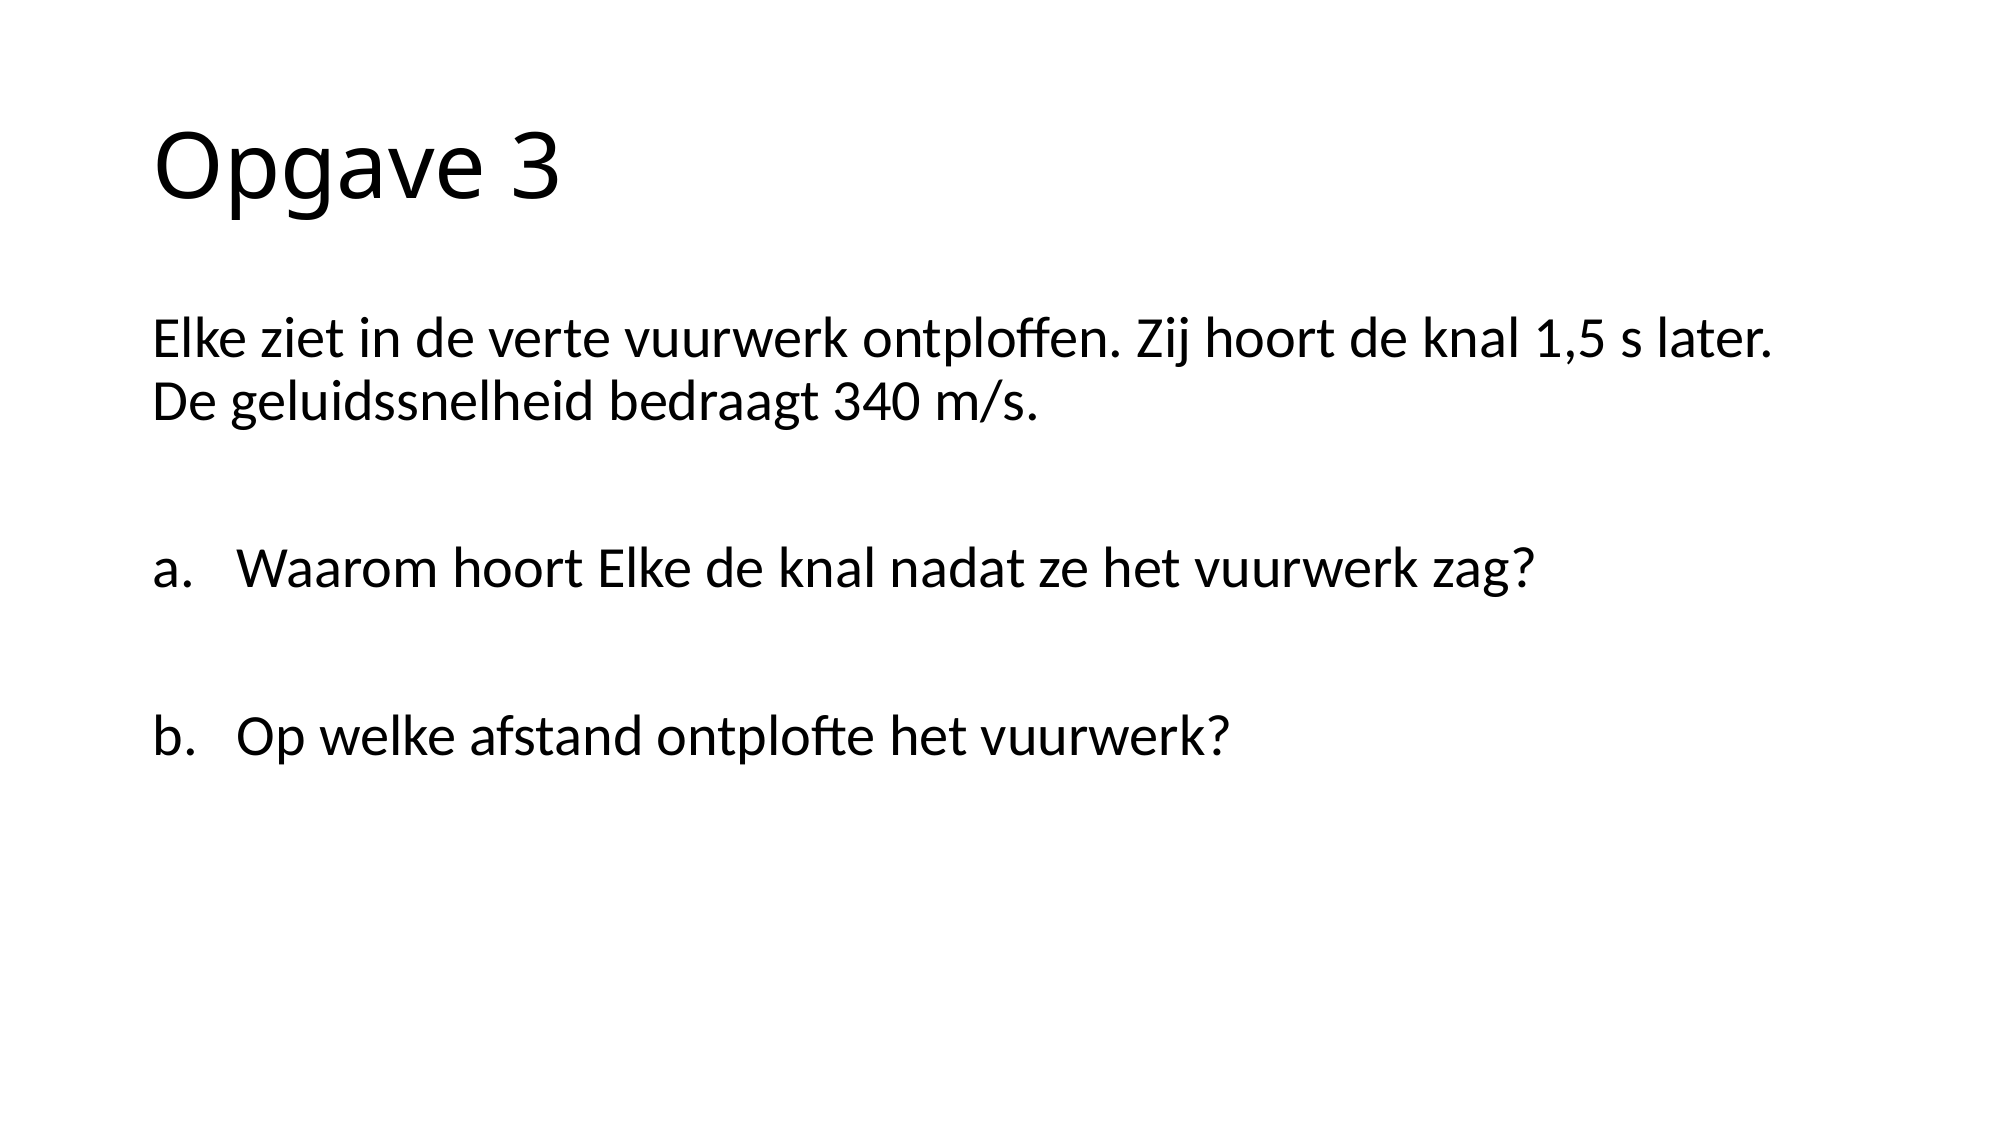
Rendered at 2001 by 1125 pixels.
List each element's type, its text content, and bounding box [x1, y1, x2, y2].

list Elke ziet in de verte vuurwerk ontploffen. Zij hoort de knal 1,5 s later. De geluidssnelheid bedraagt 340 m/s. Waarom hoort Elke de knal nadat ze het vuurwerk zag? Op welke afstand ontplofte het vuurwerk? [137, 299, 1863, 1014]
title Opgave 3 [137, 59, 1863, 278]
